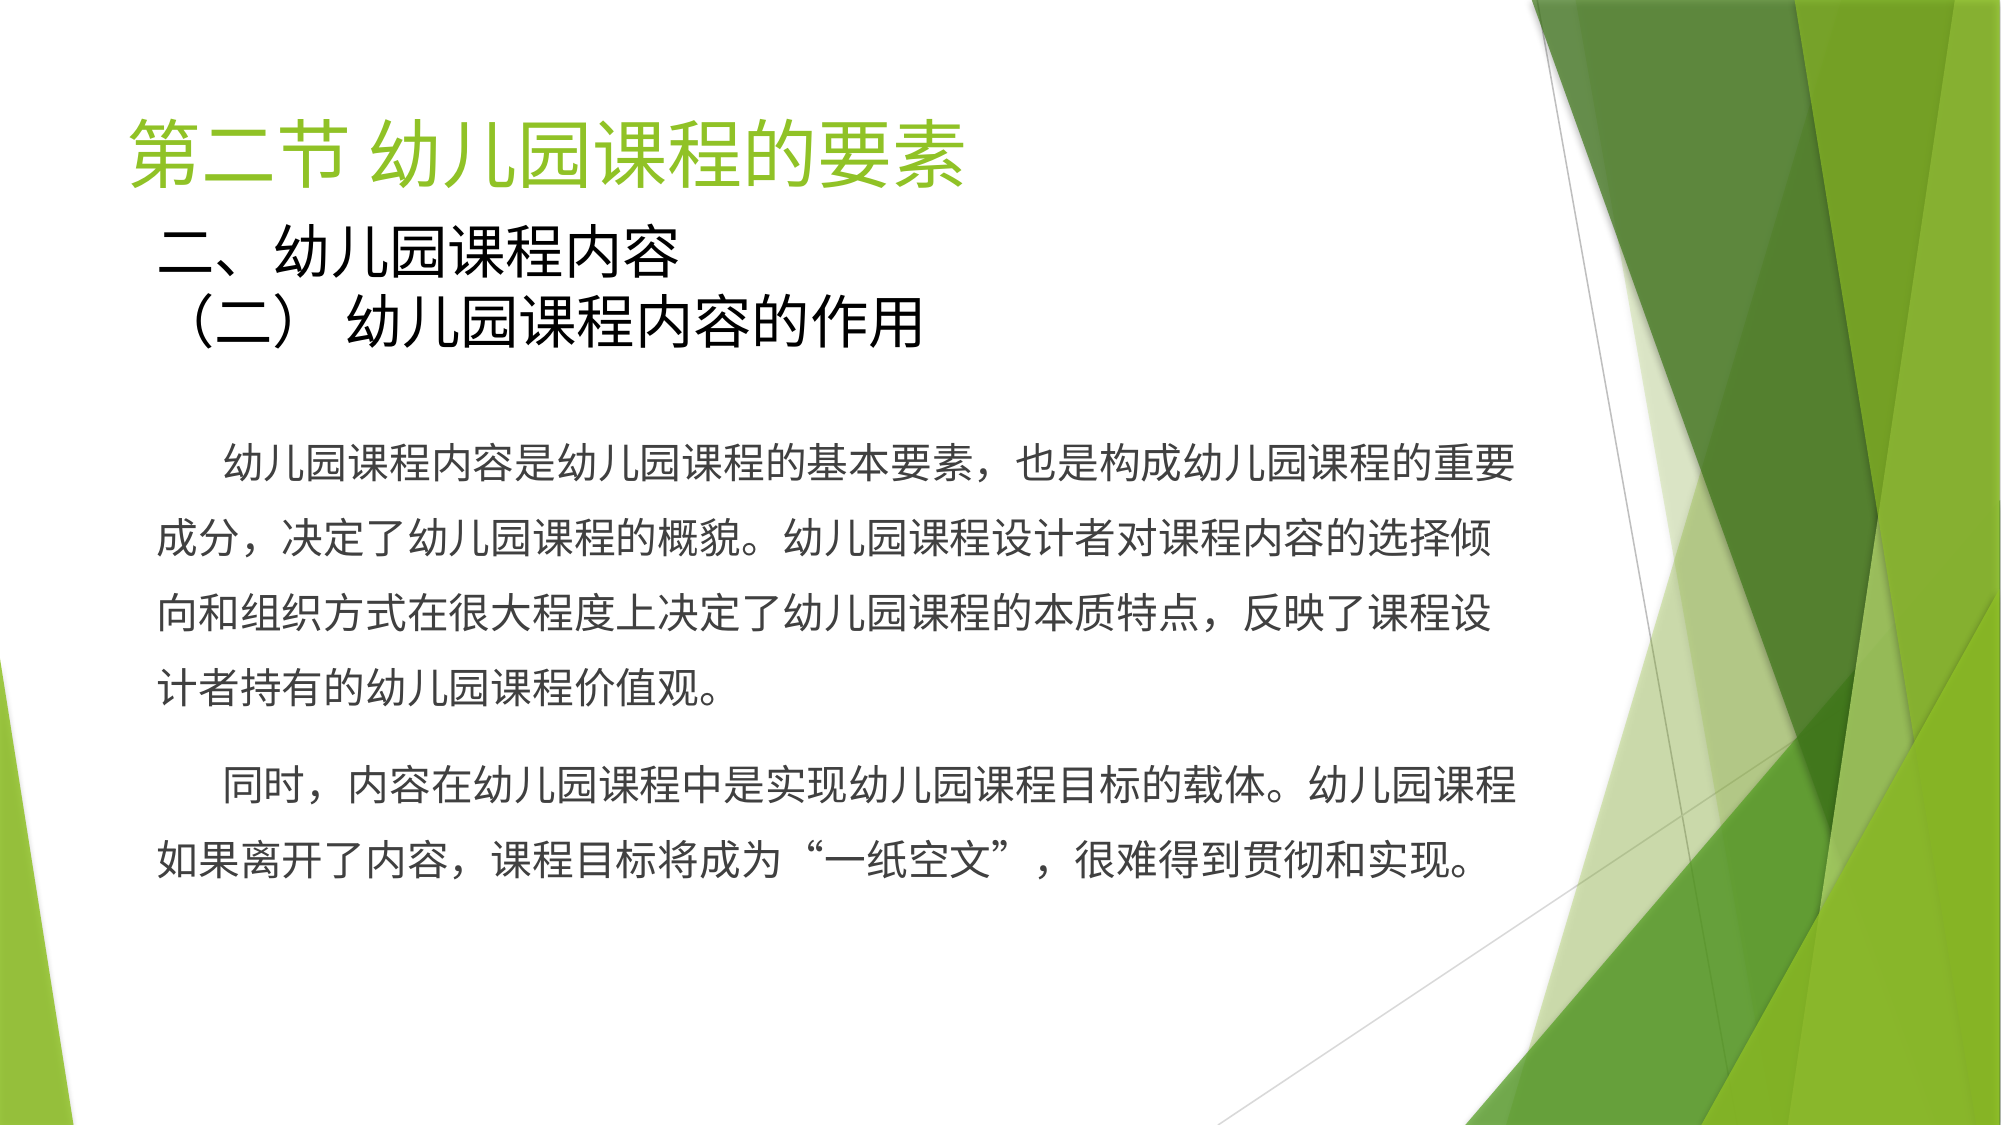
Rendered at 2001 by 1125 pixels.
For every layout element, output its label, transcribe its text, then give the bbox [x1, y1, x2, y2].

title 第二节 幼儿园课程的要素 [111, 99, 1522, 317]
text_box 二、幼儿园课程内容 （二） 幼儿园课程内容的作用 [141, 208, 1451, 363]
list 幼儿园课程内容是幼儿园课程的基本要素，也是构成幼儿园课程的重要成分，决定了幼儿园课程的概貌。幼儿园课程设计者对课程内容的选择倾向和组织方式在很大程度上决定了幼儿园课程的本质特点，反映了课程设计者持有的幼儿园课程价值观。 同时，内容在幼儿园课程中是实现幼儿园课程目标的载体。幼儿园课程如果离开了内容，课程目标将成为“一纸空文”，很难得到贯彻和实现。 [141, 404, 1533, 1005]
